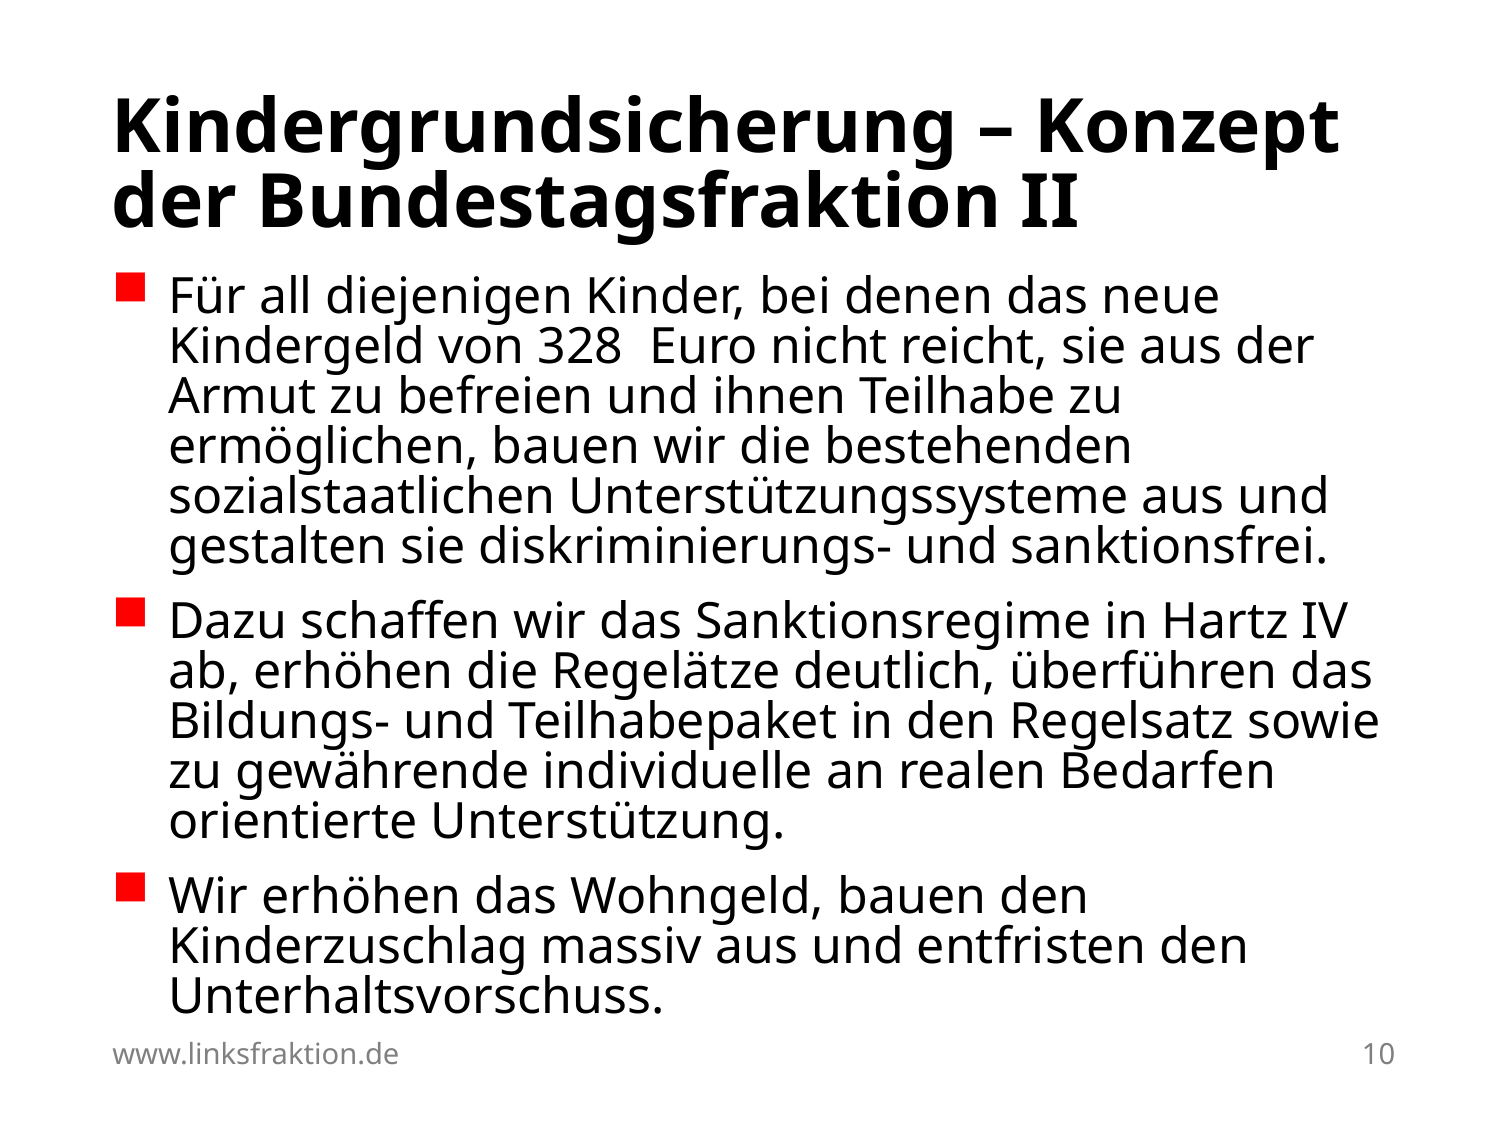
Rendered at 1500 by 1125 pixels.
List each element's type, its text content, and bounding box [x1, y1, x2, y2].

list Für all diejenigen Kinder, bei denen das neue Kindergeld von 328 Euro nicht reicht, sie aus der Armut zu befreien und ihnen Teilhabe zu ermöglichen, bauen wir die bestehenden sozialstaatlichen Unterstützungssysteme aus und gestalten sie diskriminierungs- und sanktionsfrei. Dazu schaffen wir das Sanktionsregime in Hartz IV ab, erhöhen die Regelätze deutlich, überführen das Bildungs- und Teilhabepaket in den Regelsatz sowie zu gewährende individuelle an realen Bedarfen orientierte Unterstützung. Wir erhöhen das Wohngeld, bauen den Kinderzuschlag massiv aus und entfristen den Unterhaltsvorschuss. [111, 272, 1400, 977]
footer www.linksfraktion.de [111, 1015, 588, 1095]
slide_number 10 [1045, 1015, 1396, 1095]
title Kindergrundsicherung – Konzept der Bundestagsfraktion II [111, 91, 1400, 244]
